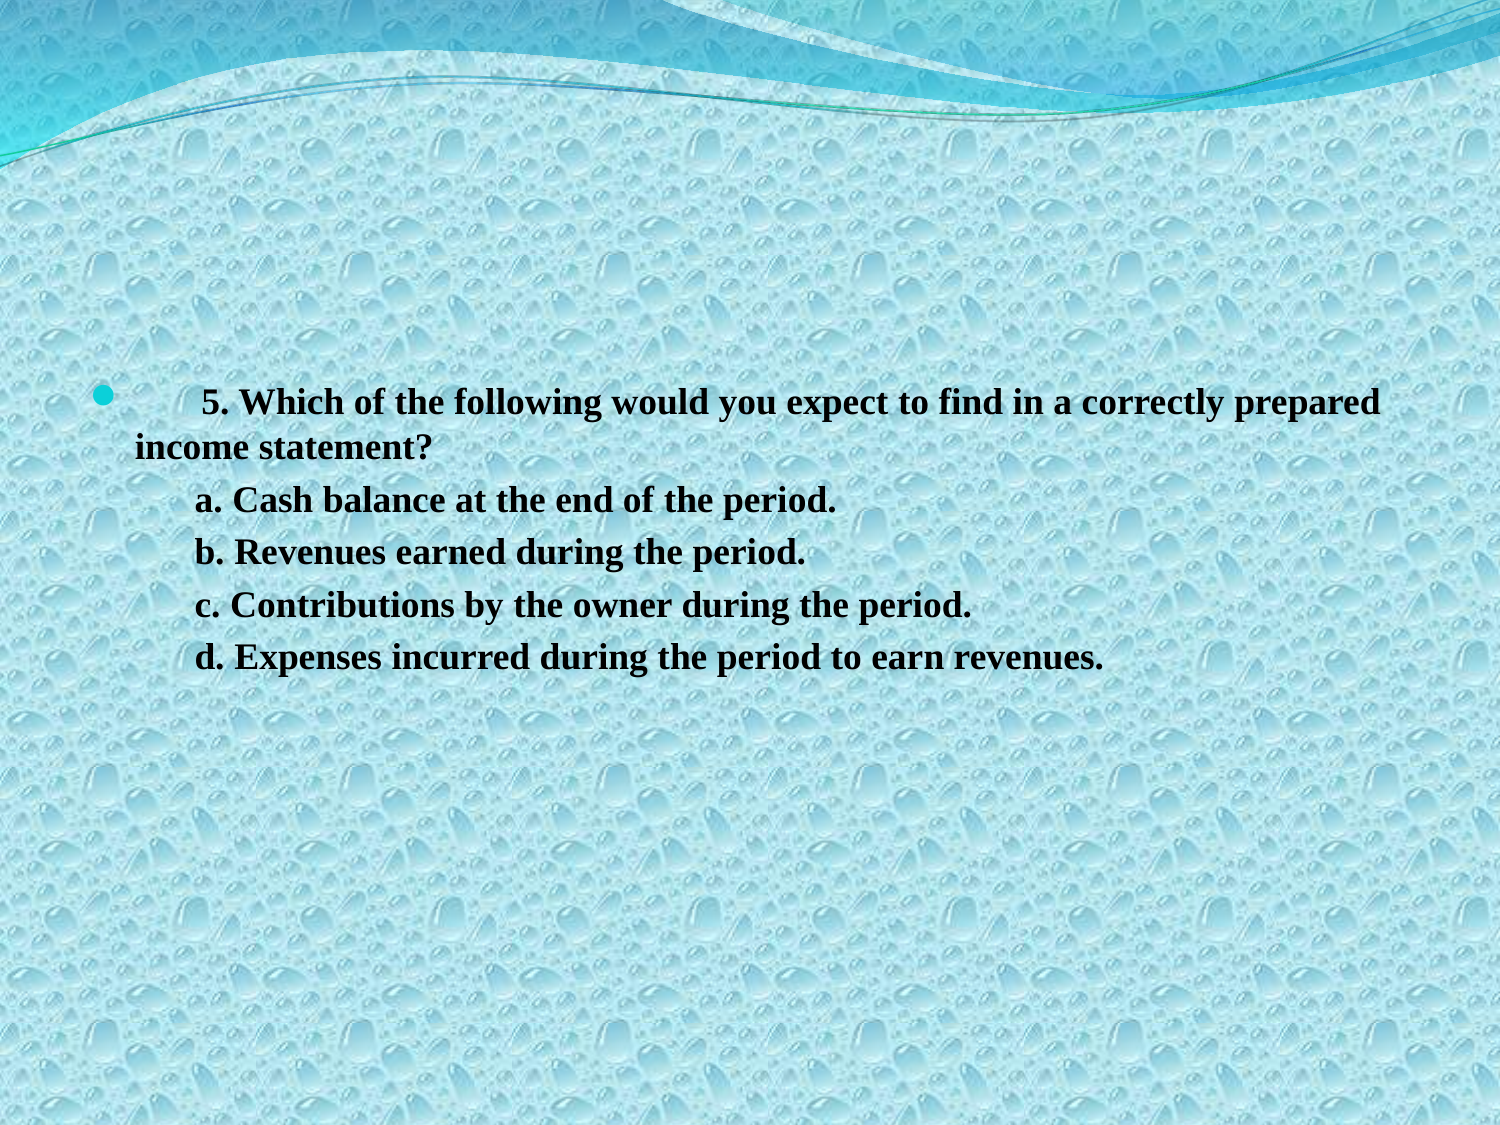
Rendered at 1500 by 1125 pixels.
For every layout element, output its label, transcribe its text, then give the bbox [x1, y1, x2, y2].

picture [0, 0, 1500, 1125]
list 5. Which of the following would you expect to find in a correctly prepared income statement? a. Cash balance at the end of the period. b. Revenues earned during the period. c. Contributions by the owner during the period. d. Expenses incurred during the period to earn revenues. [74, 317, 1426, 774]
